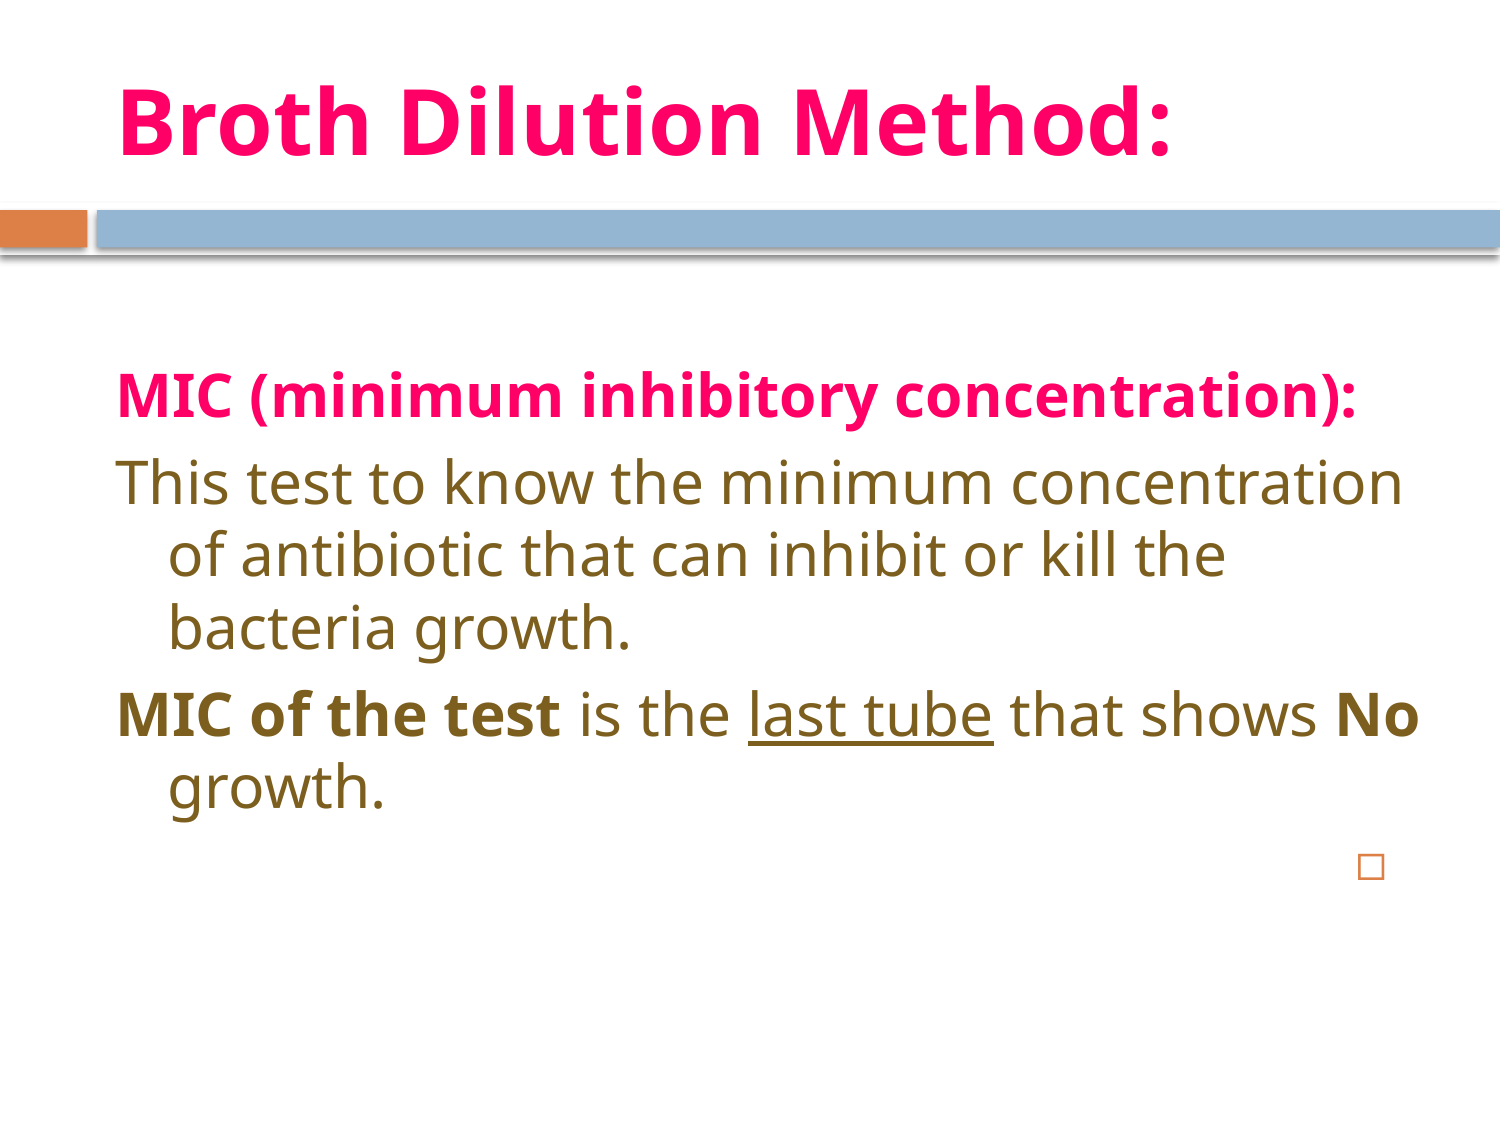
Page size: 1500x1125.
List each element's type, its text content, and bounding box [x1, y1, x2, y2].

title :Broth Dilution Method [100, 37, 1438, 200]
list MIC (minimum inhibitory concentration): This test to know the minimum concentration of antibiotic that can inhibit or kill the bacteria growth. MIC of the test is the last tube that shows No growth. [100, 262, 1438, 1000]
